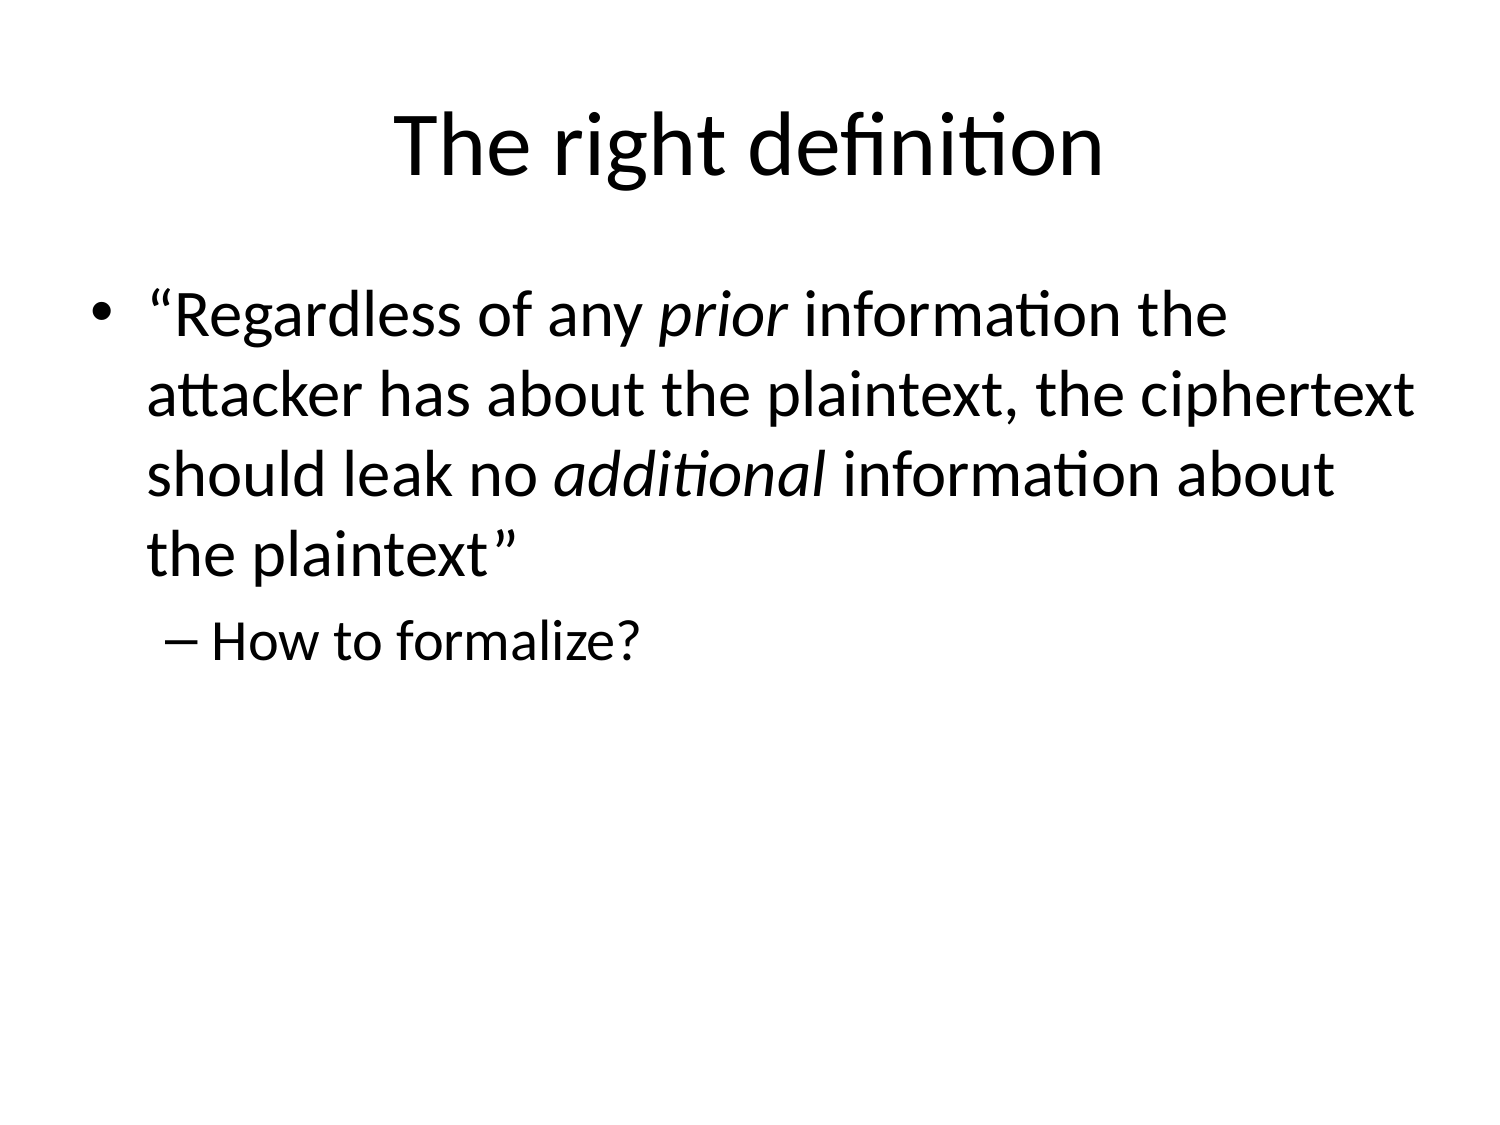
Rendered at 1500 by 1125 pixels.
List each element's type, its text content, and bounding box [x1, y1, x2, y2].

list “Regardless of any prior information the attacker has about the plaintext, the ciphertext should leak no additional information about the plaintext” How to formalize? [75, 262, 1450, 1005]
title The right definition [75, 45, 1425, 233]
